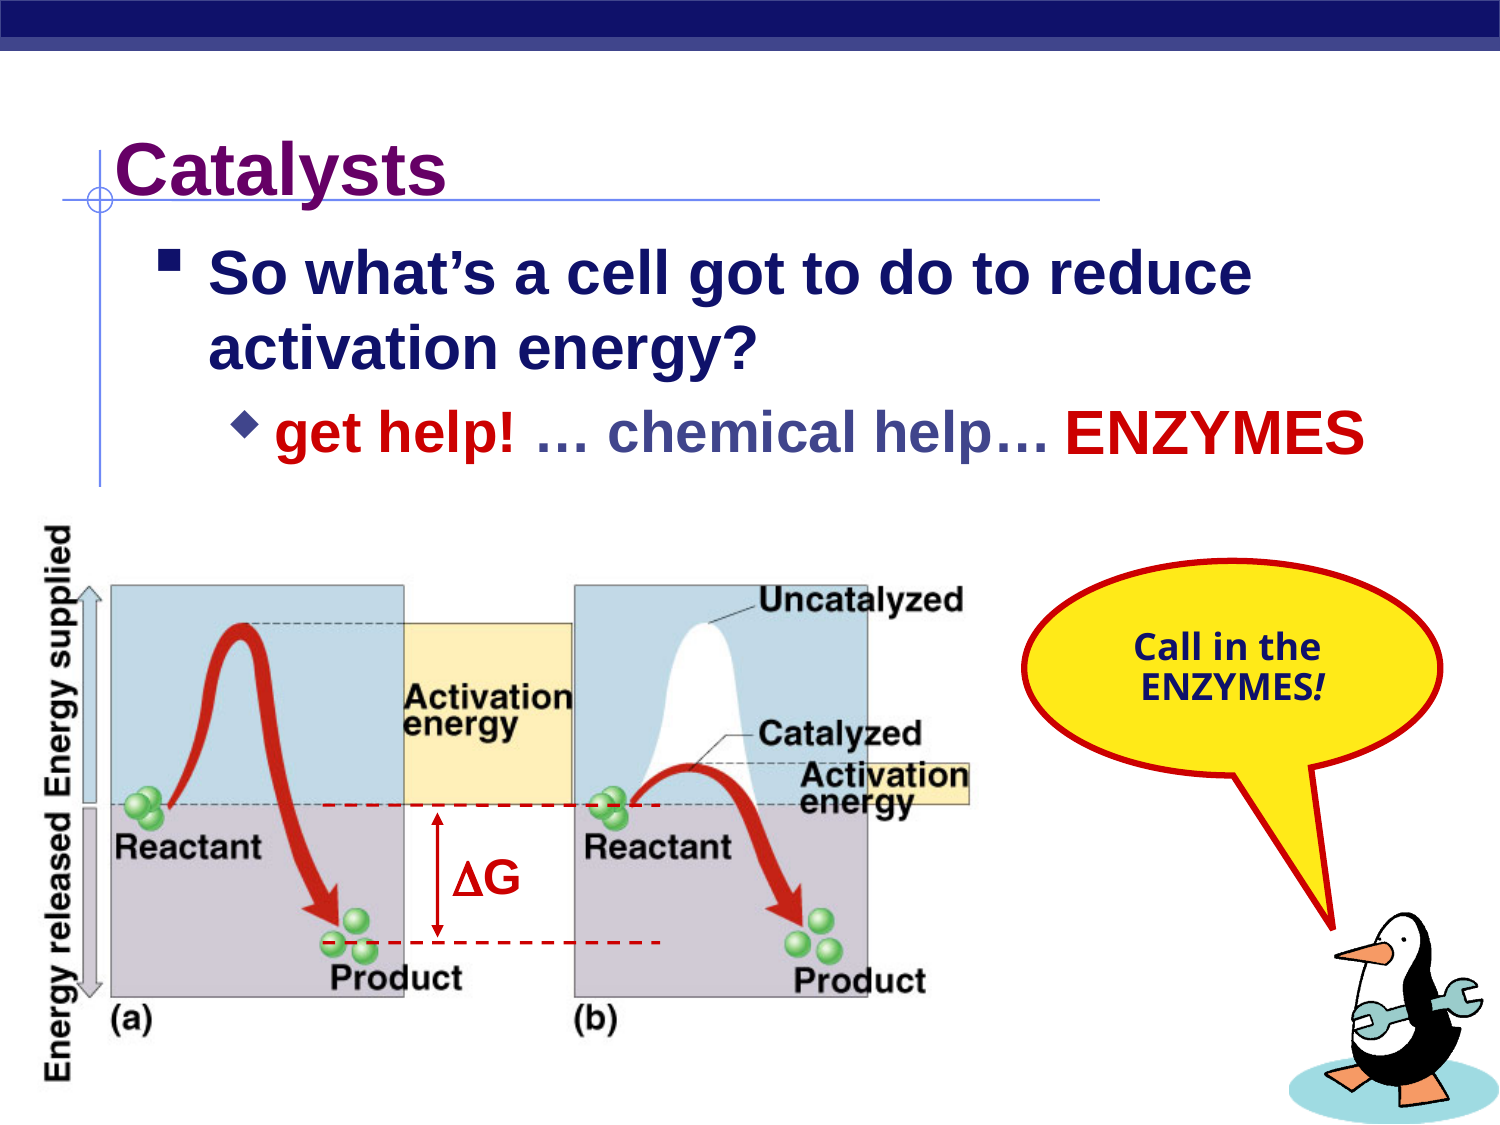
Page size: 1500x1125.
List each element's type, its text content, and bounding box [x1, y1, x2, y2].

picture [37, 487, 980, 1099]
list So what’s a cell got to do to reduce activation energy? get help! … chemical help… [137, 224, 1413, 525]
text_box ENZYMES [1049, 384, 1383, 475]
title Catalysts [99, 112, 1375, 238]
text_box Call in the ENZYMES! [1024, 560, 1441, 910]
picture [1289, 911, 1500, 1125]
